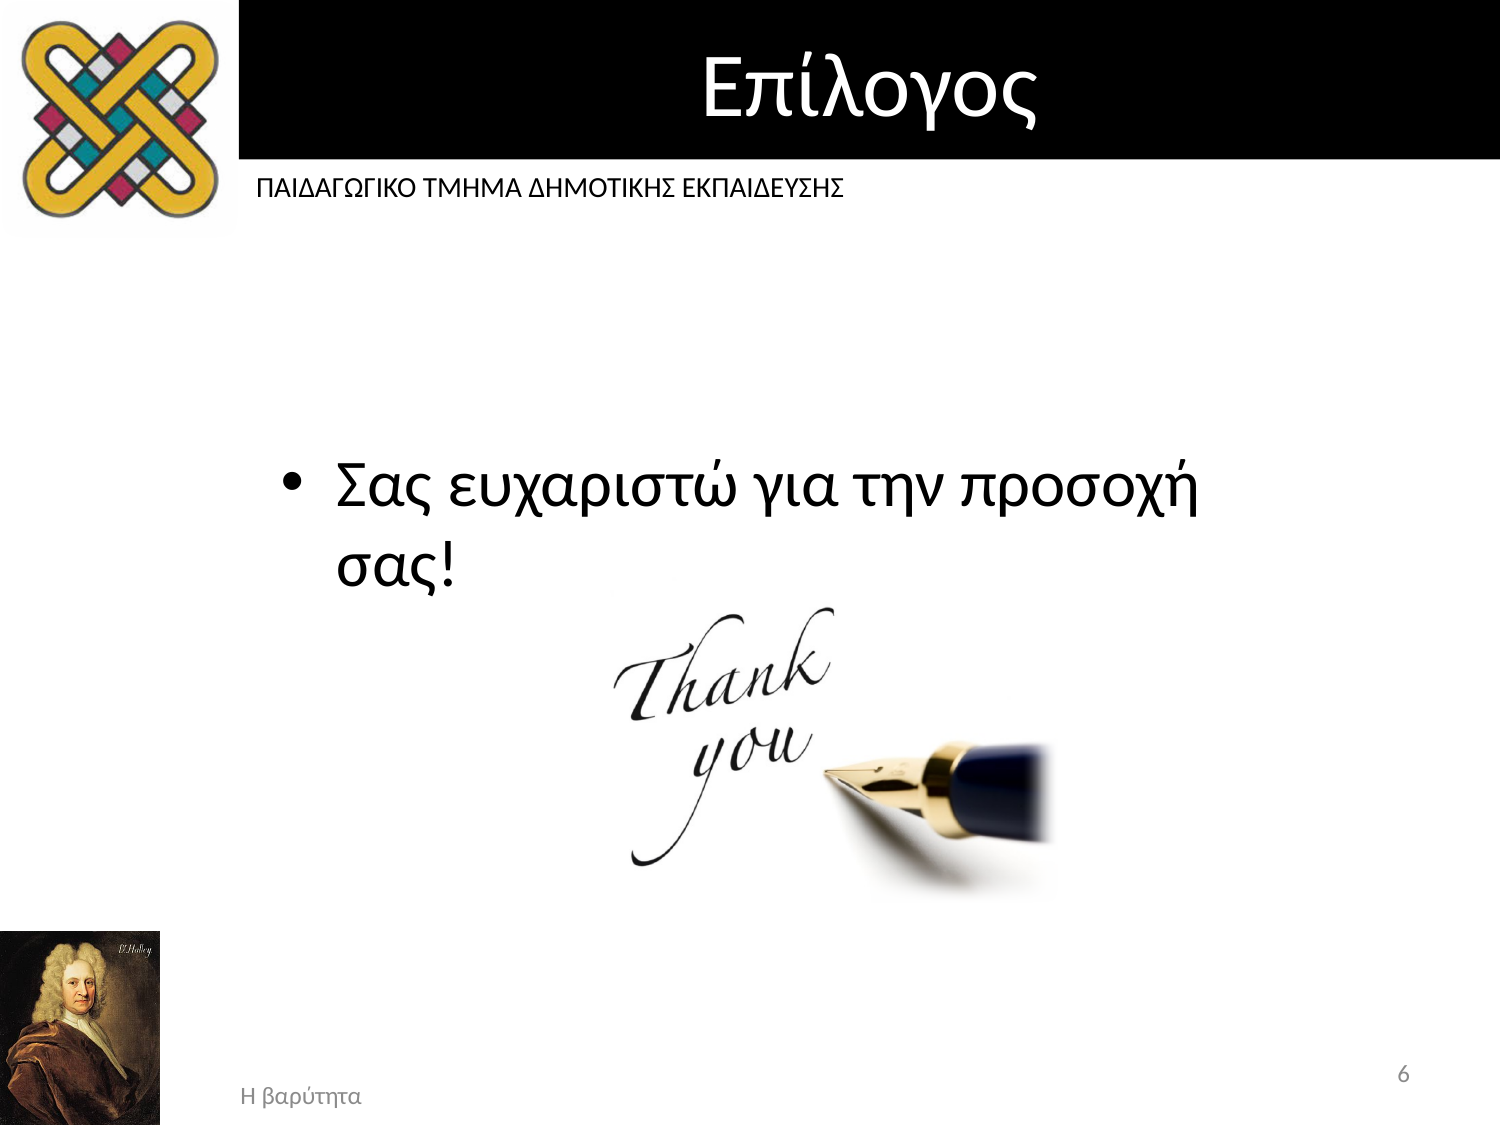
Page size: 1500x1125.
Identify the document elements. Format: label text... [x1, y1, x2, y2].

picture [0, 931, 160, 1125]
slide_number 6 [1074, 1042, 1425, 1103]
picture [30, 29, 210, 210]
list Σας ευχαριστώ για την προσοχή σας! [265, 432, 1296, 698]
title Επίλογος [238, 0, 1500, 160]
picture [525, 547, 1058, 903]
footer Η βαρύτητα [183, 1065, 420, 1125]
